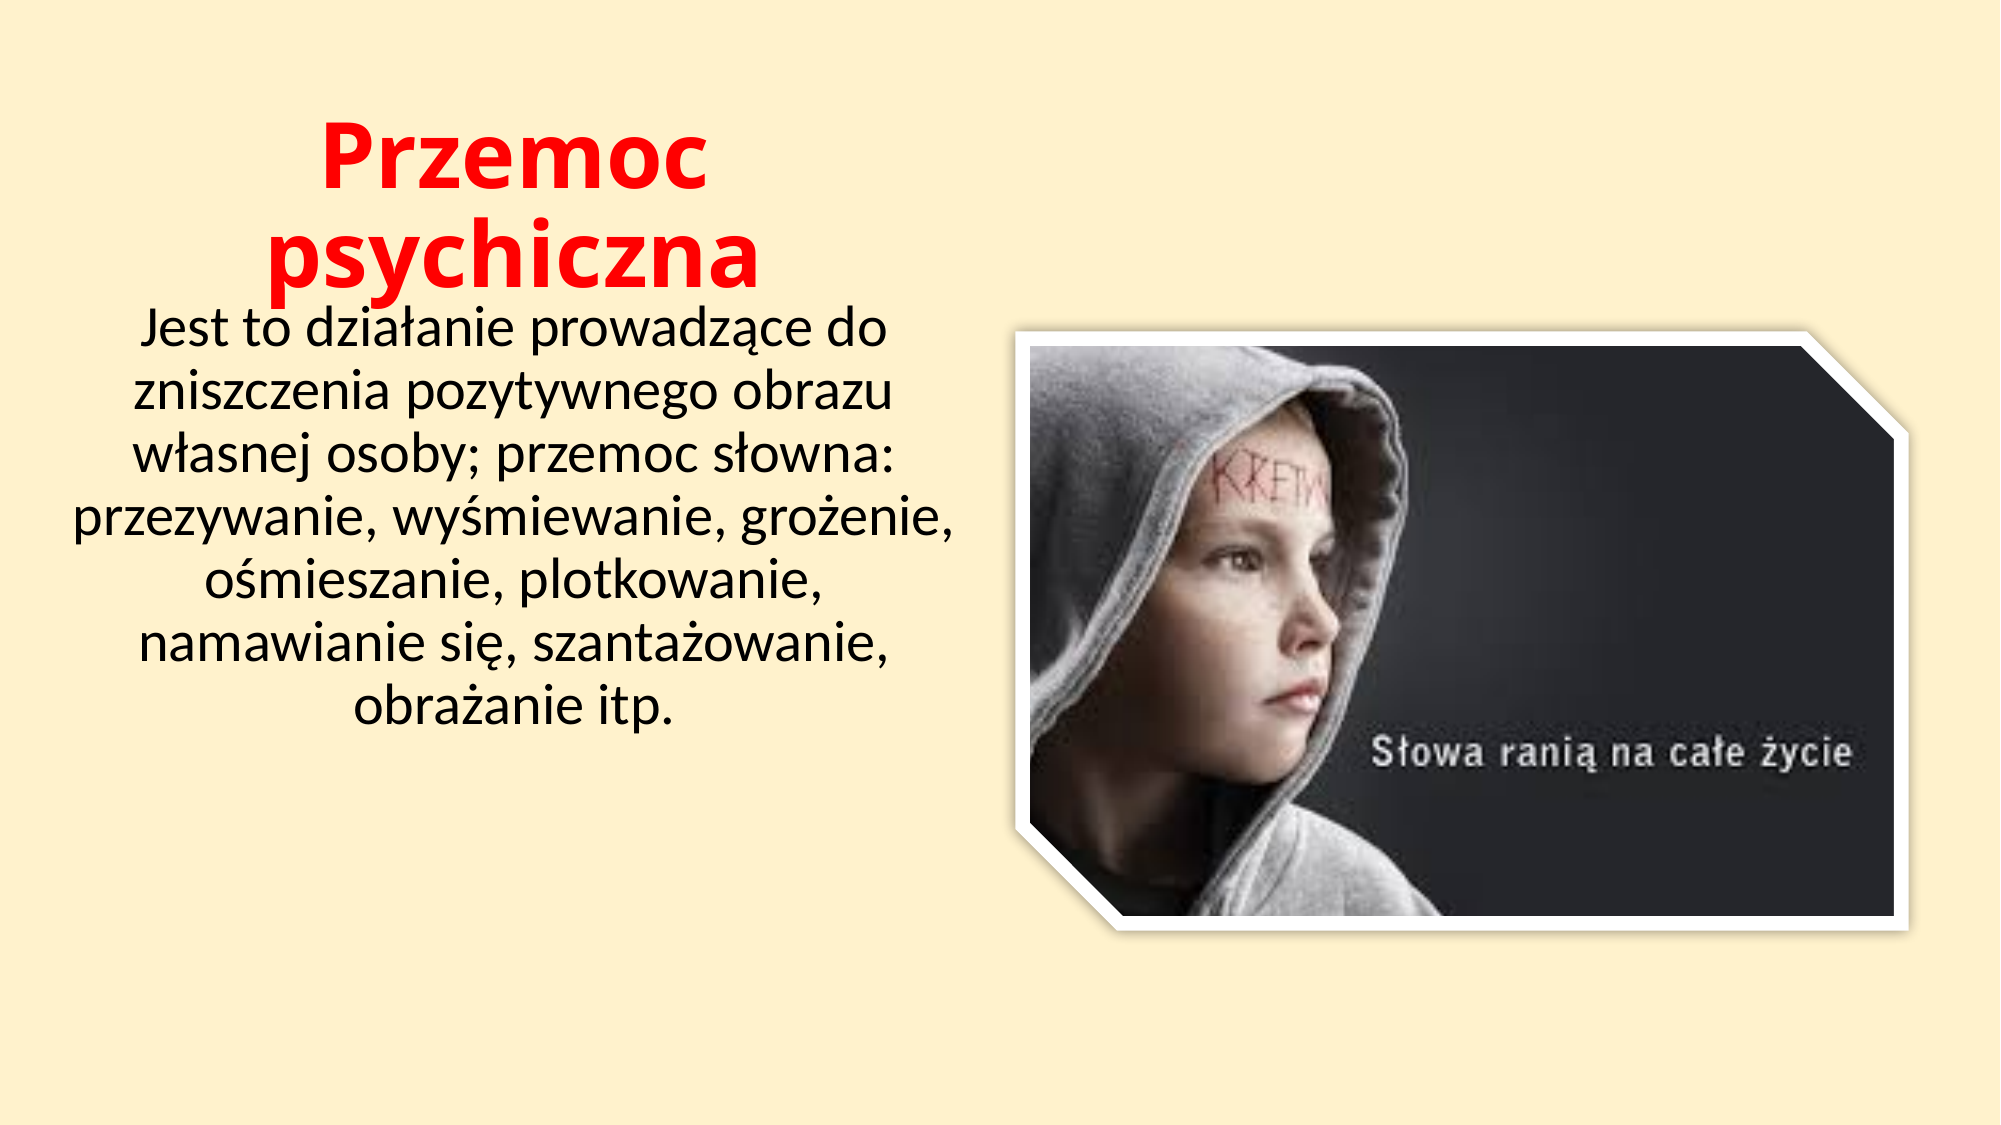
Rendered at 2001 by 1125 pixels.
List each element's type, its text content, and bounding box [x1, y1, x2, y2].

list Jest to działanie prowadzące do zniszczenia pozytywnego obrazu własnej osoby; przemoc słowna: przezywanie, wyśmiewanie, grożenie, ośmieszanie, plotkowanie, namawianie się, szantażowanie, obrażanie itp. [51, 288, 978, 874]
picture [1022, 338, 1902, 924]
title Przemoc psychiczna [75, 109, 954, 288]
